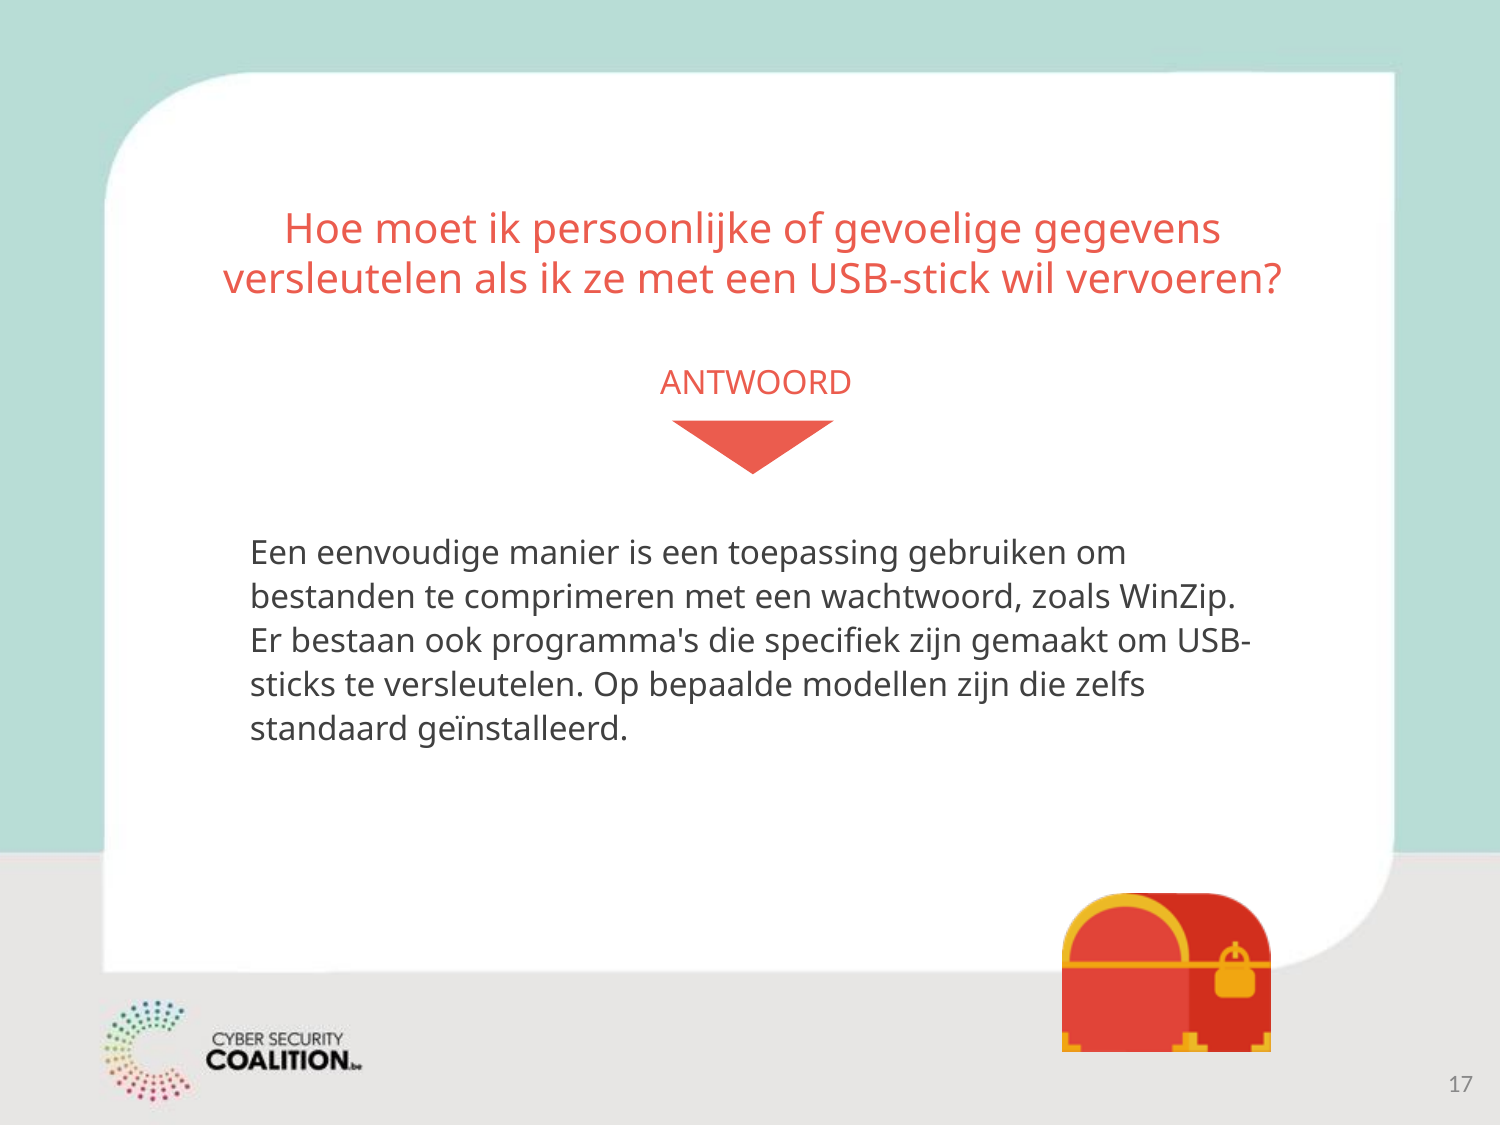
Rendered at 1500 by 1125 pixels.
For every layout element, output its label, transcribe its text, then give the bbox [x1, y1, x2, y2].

picture [0, 0, 1500, 1125]
list Een eenvoudige manier is een toepassing gebruiken om bestanden te comprimeren met een wachtwoord, zoals WinZip. Er bestaan ook programma's die specifiek zijn gemaakt om USB-sticks te versleutelen. Op bepaalde modellen zijn die zelfs standaard geïnstalleerd. [235, 519, 1271, 850]
text_box ANTWOORD [637, 353, 876, 409]
slide_number ‹#› [1425, 1052, 1497, 1112]
text_box [671, 420, 834, 475]
title Hoe moet ik persoonlijke of gevoelige gegevens versleutelen als ik ze met een USB-stick wil vervoeren? [172, 200, 1334, 354]
